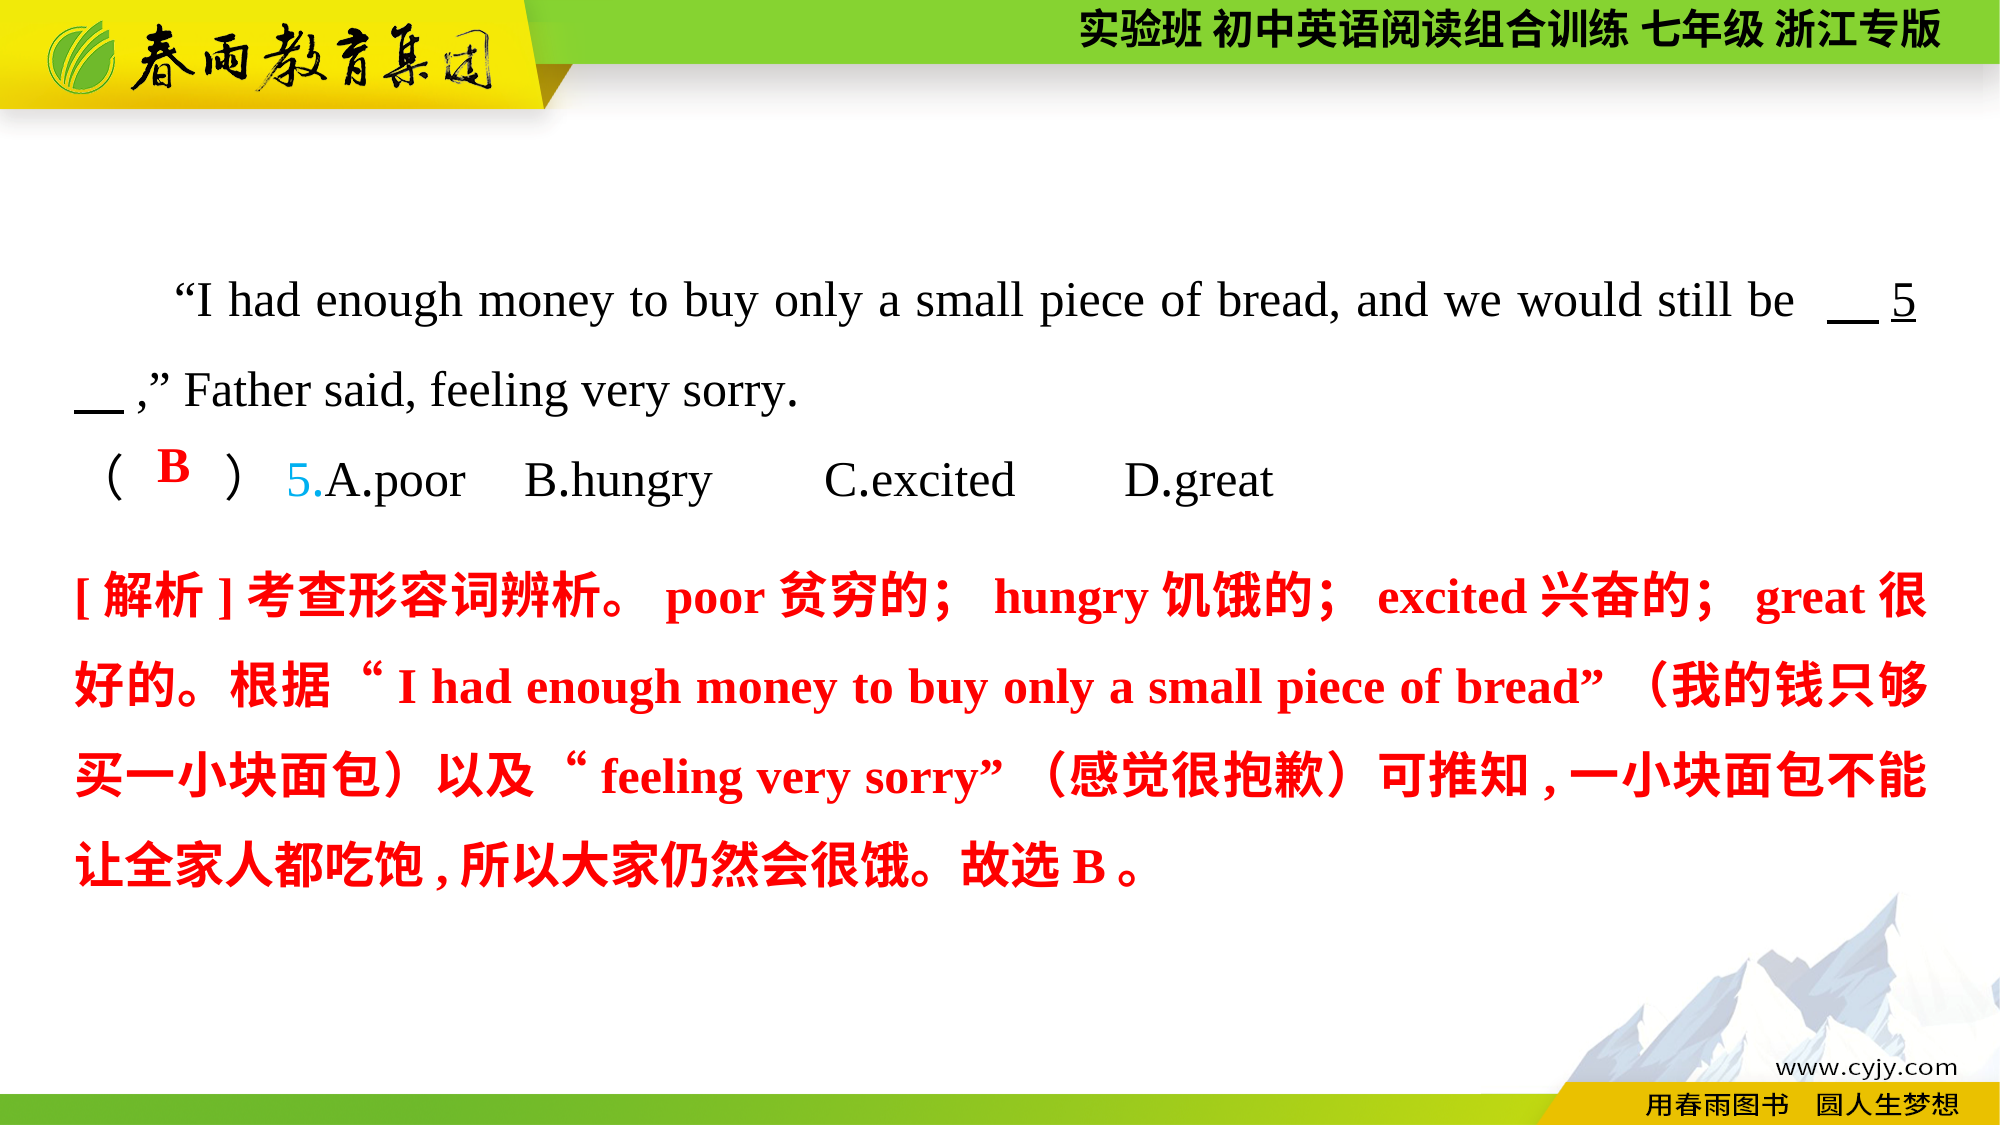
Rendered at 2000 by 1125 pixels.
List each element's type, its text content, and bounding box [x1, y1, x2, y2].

list “I had enough money to buy only a small piece of bread, and we would still be 5 ,” Father said, feeling very sorry. （ ）5.A.poor B.hungry C.excited D.great [59, 228, 1944, 517]
picture [0, 0, 2000, 1125]
text_box B [142, 424, 206, 500]
text_box [解析]考查形容词辨析。poor贫穷的；hungry饥饿的；excited兴奋的；great很好的。根据“I had enough money to buy only a small piece of bread”（我的钱只够买一小块面包）以及“feeling very sorry”（感觉很抱歉）可推知,一小块面包不能让全家人都吃饱,所以大家仍然会很饿。故选B。 [59, 526, 1944, 902]
